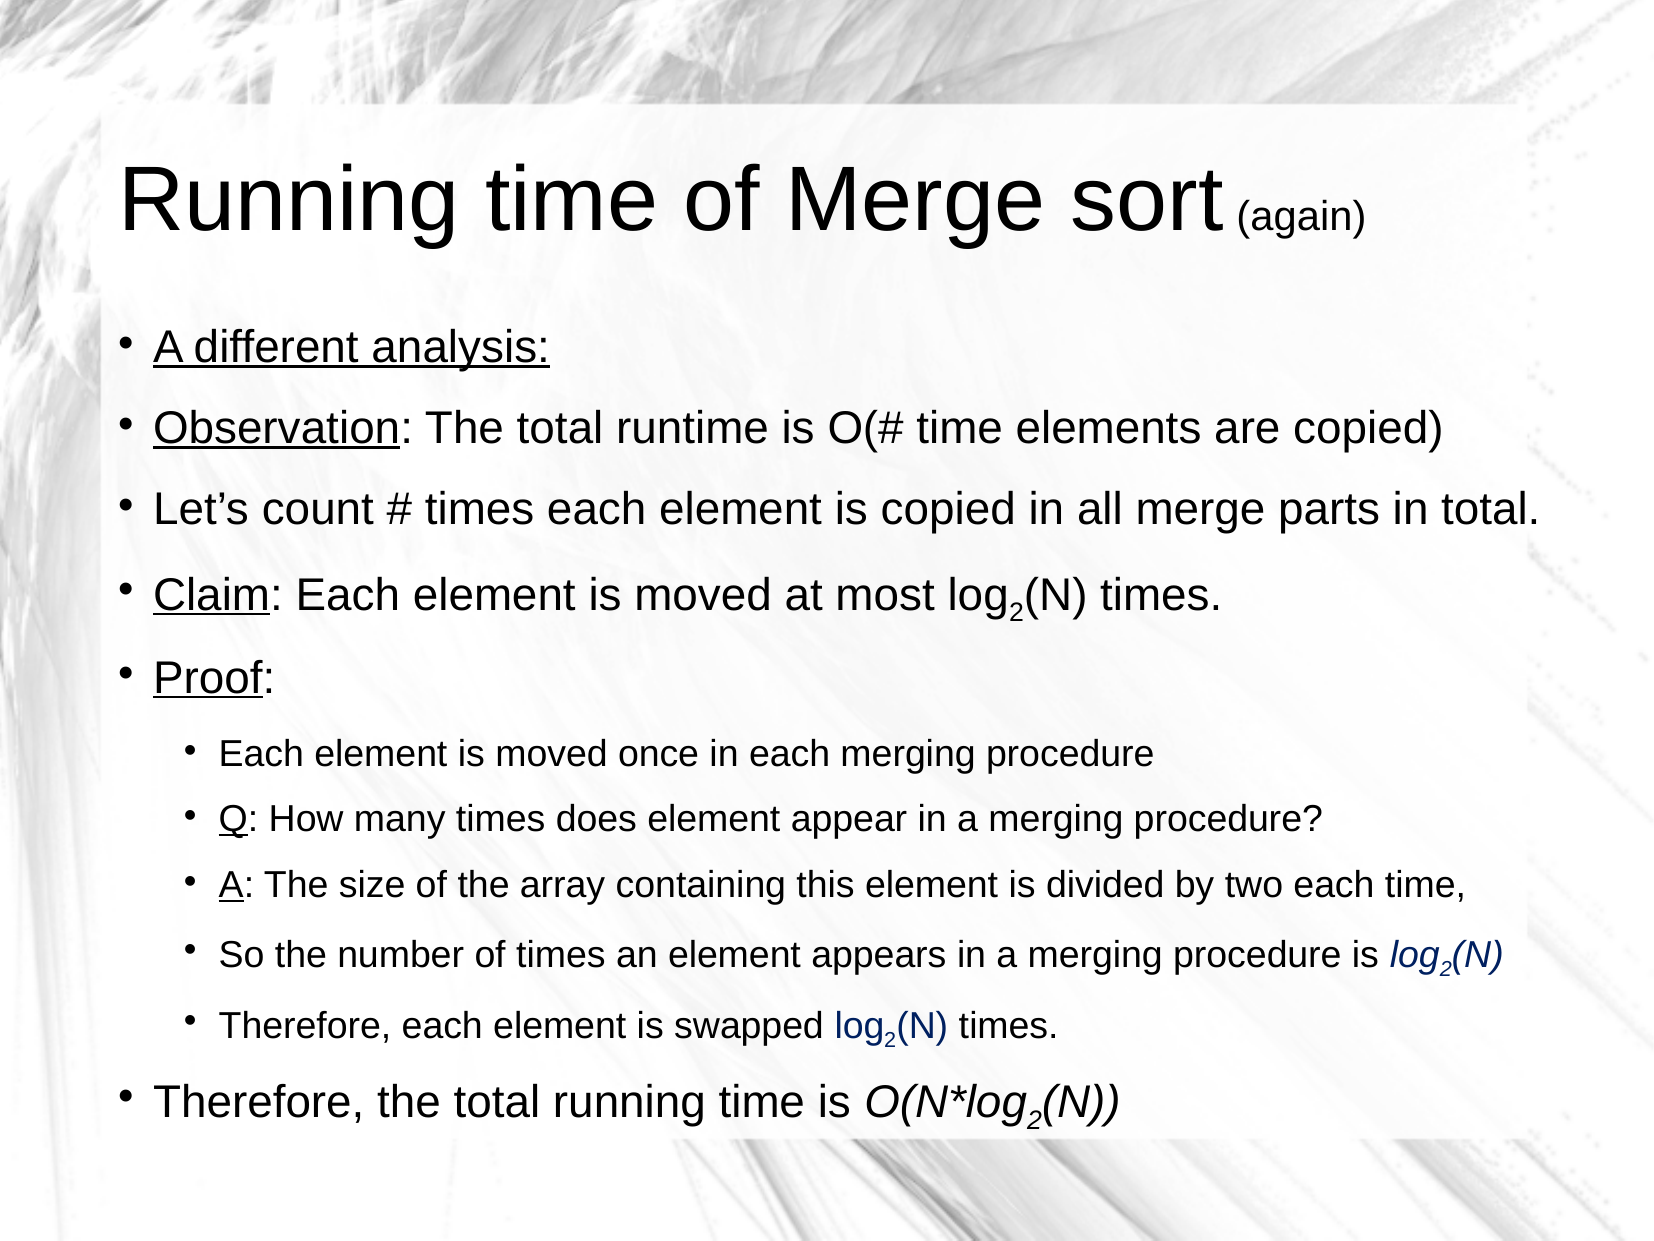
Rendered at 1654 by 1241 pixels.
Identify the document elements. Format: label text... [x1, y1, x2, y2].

title Running time of Merge sort (again) [118, 112, 1506, 281]
picture [0, 0, 1654, 1241]
list A different analysis: Observation: The total runtime is O(# time elements are copied) Let’s count # times each element is copied in all merge parts in total. Claim: Each element is moved at most log2(N) times. Proof: Each element is moved once in each merging procedure Q: How many times does element appear in a merging procedure? A: The size of the array containing this element is divided by two each time, So the number of times an element appears in a merging procedure is log2(N) Therefore, each element is swapped log2(N) times. Therefore, the total running time is O(N*log2(N)) [118, 319, 1571, 1109]
